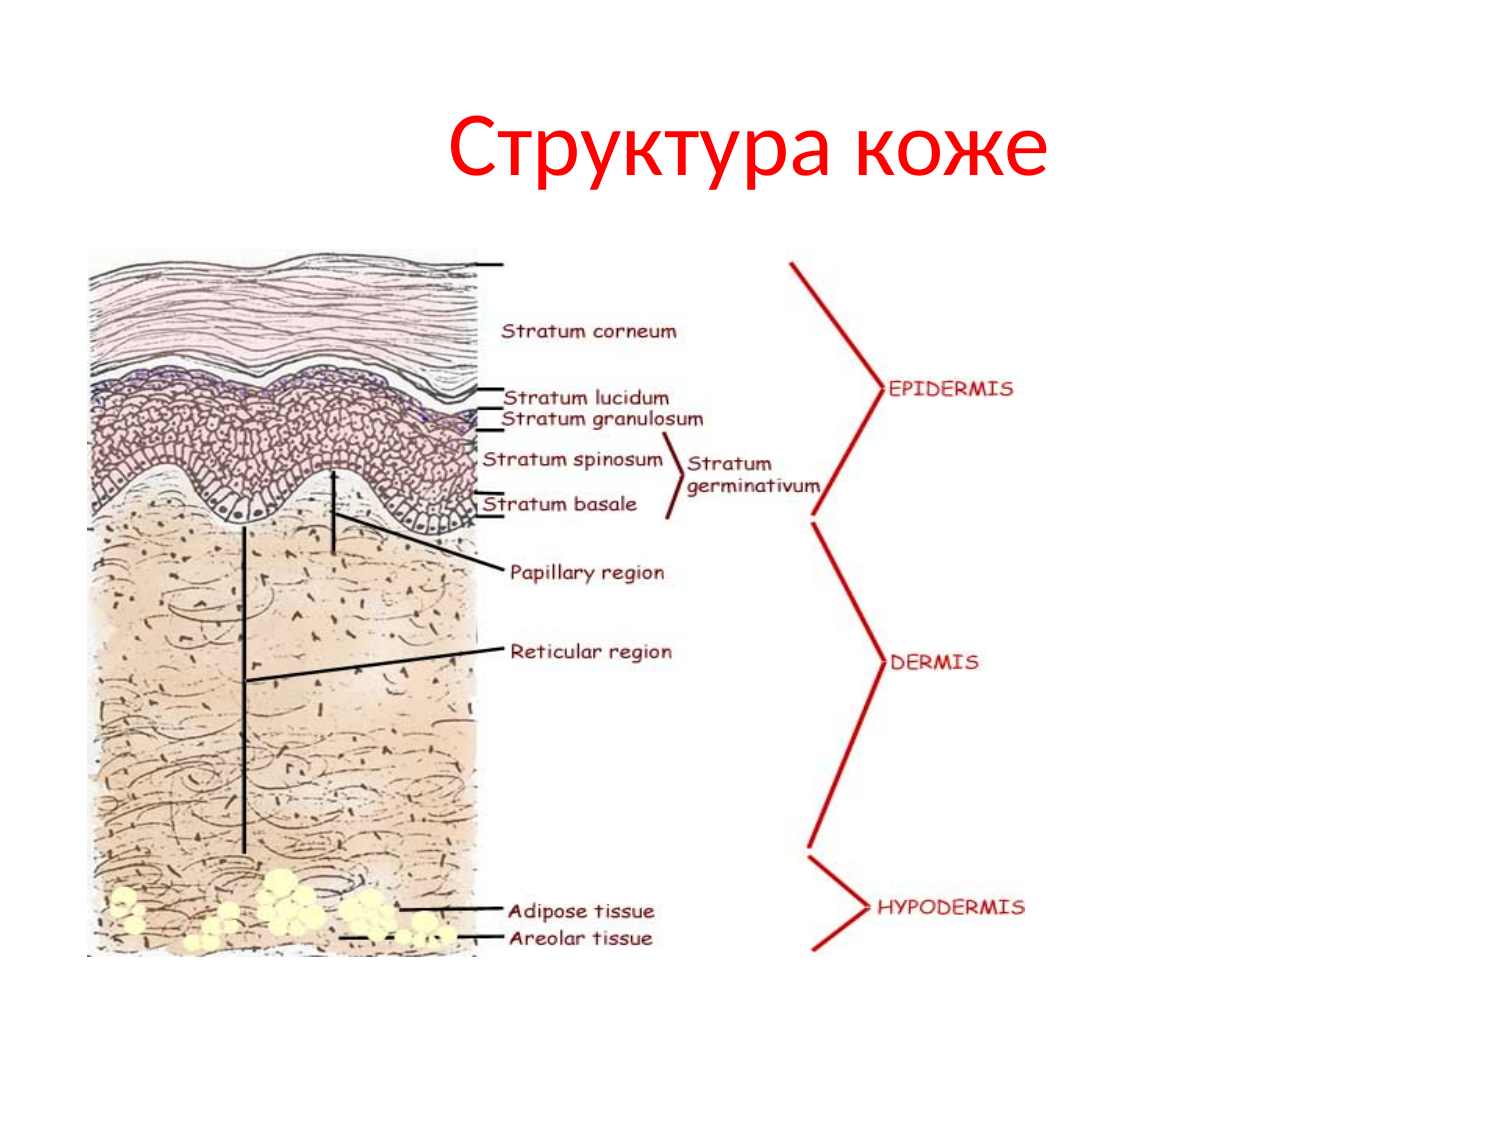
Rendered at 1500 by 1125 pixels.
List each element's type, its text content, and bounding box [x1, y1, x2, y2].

title Структура коже [75, 45, 1425, 233]
picture [87, 249, 1026, 957]
